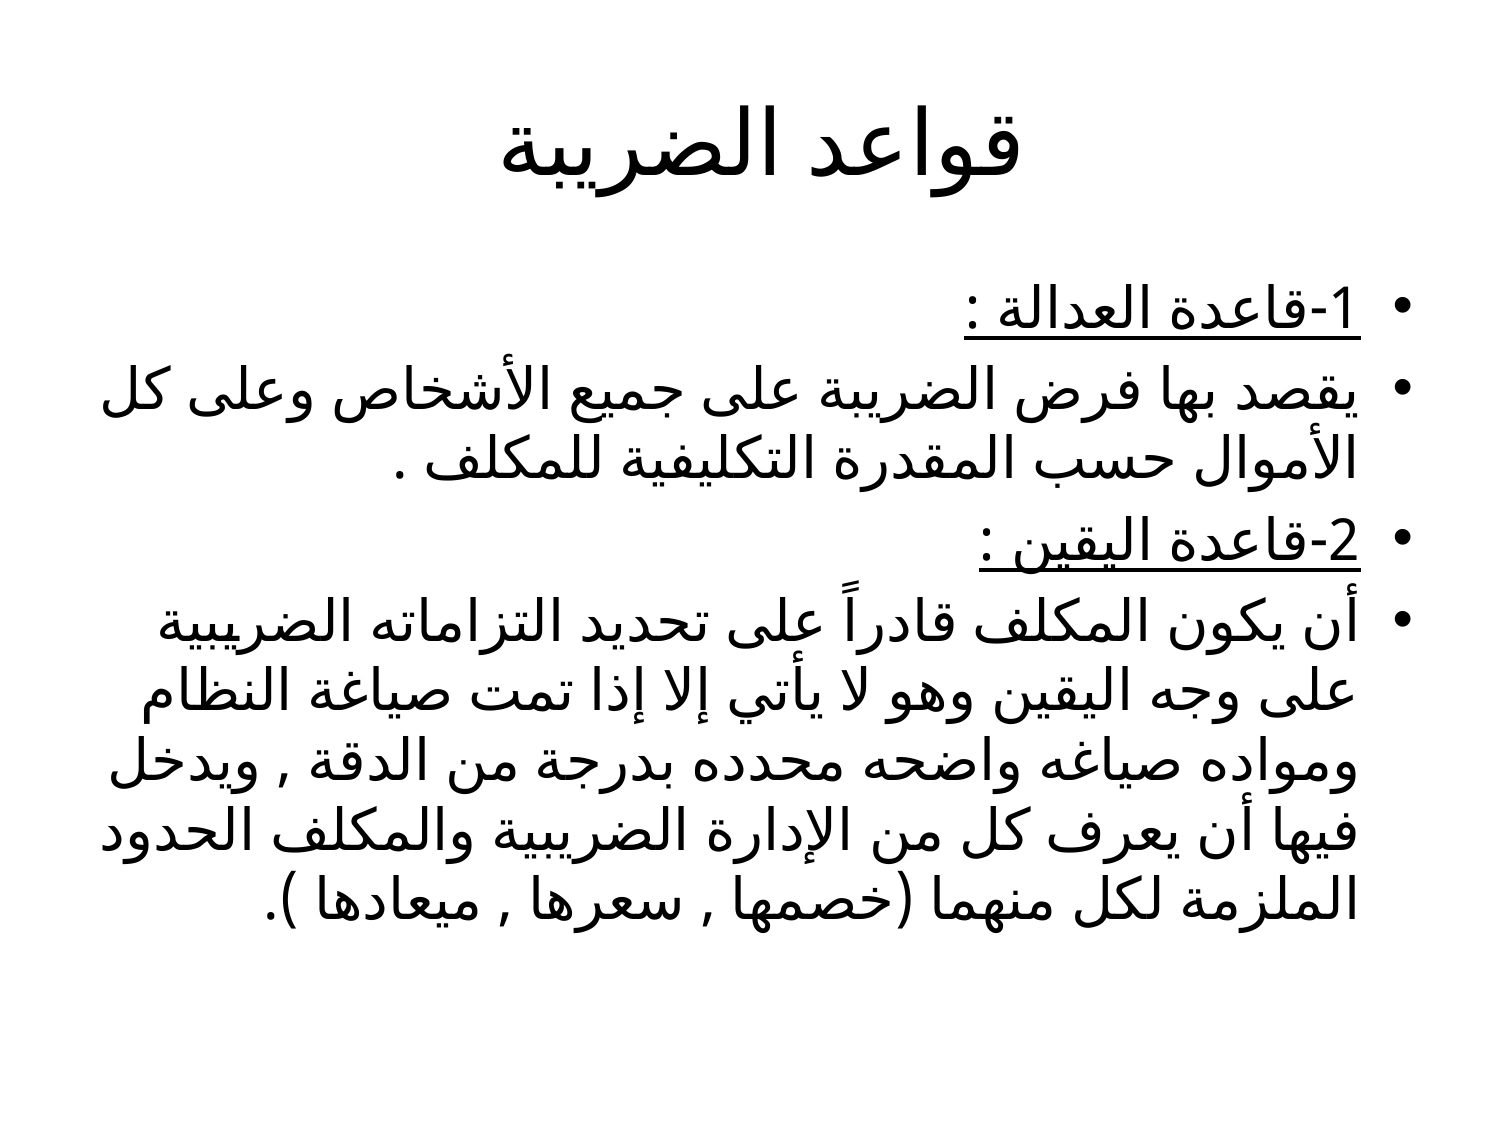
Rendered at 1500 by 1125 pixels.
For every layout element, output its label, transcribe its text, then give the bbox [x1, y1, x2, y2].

list 1-قاعدة العدالة : يقصد بها فرض الضريبة على جميع الأشخاص وعلى كل الأموال حسب المقدرة التكليفية للمكلف . 2-قاعدة اليقين : أن يكون المكلف قادراً على تحديد التزاماته الضريبية على وجه اليقين وهو لا يأتي إلا إذا تمت صياغة النظام ومواده صياغه واضحه محدده بدرجة من الدقة , ويدخل فيها أن يعرف كل من الإدارة الضريبية والمكلف الحدود الملزمة لكل منهما (خصمها , سعرها , ميعادها ). [75, 262, 1425, 1005]
title قواعد الضريبة [75, 45, 1425, 233]
